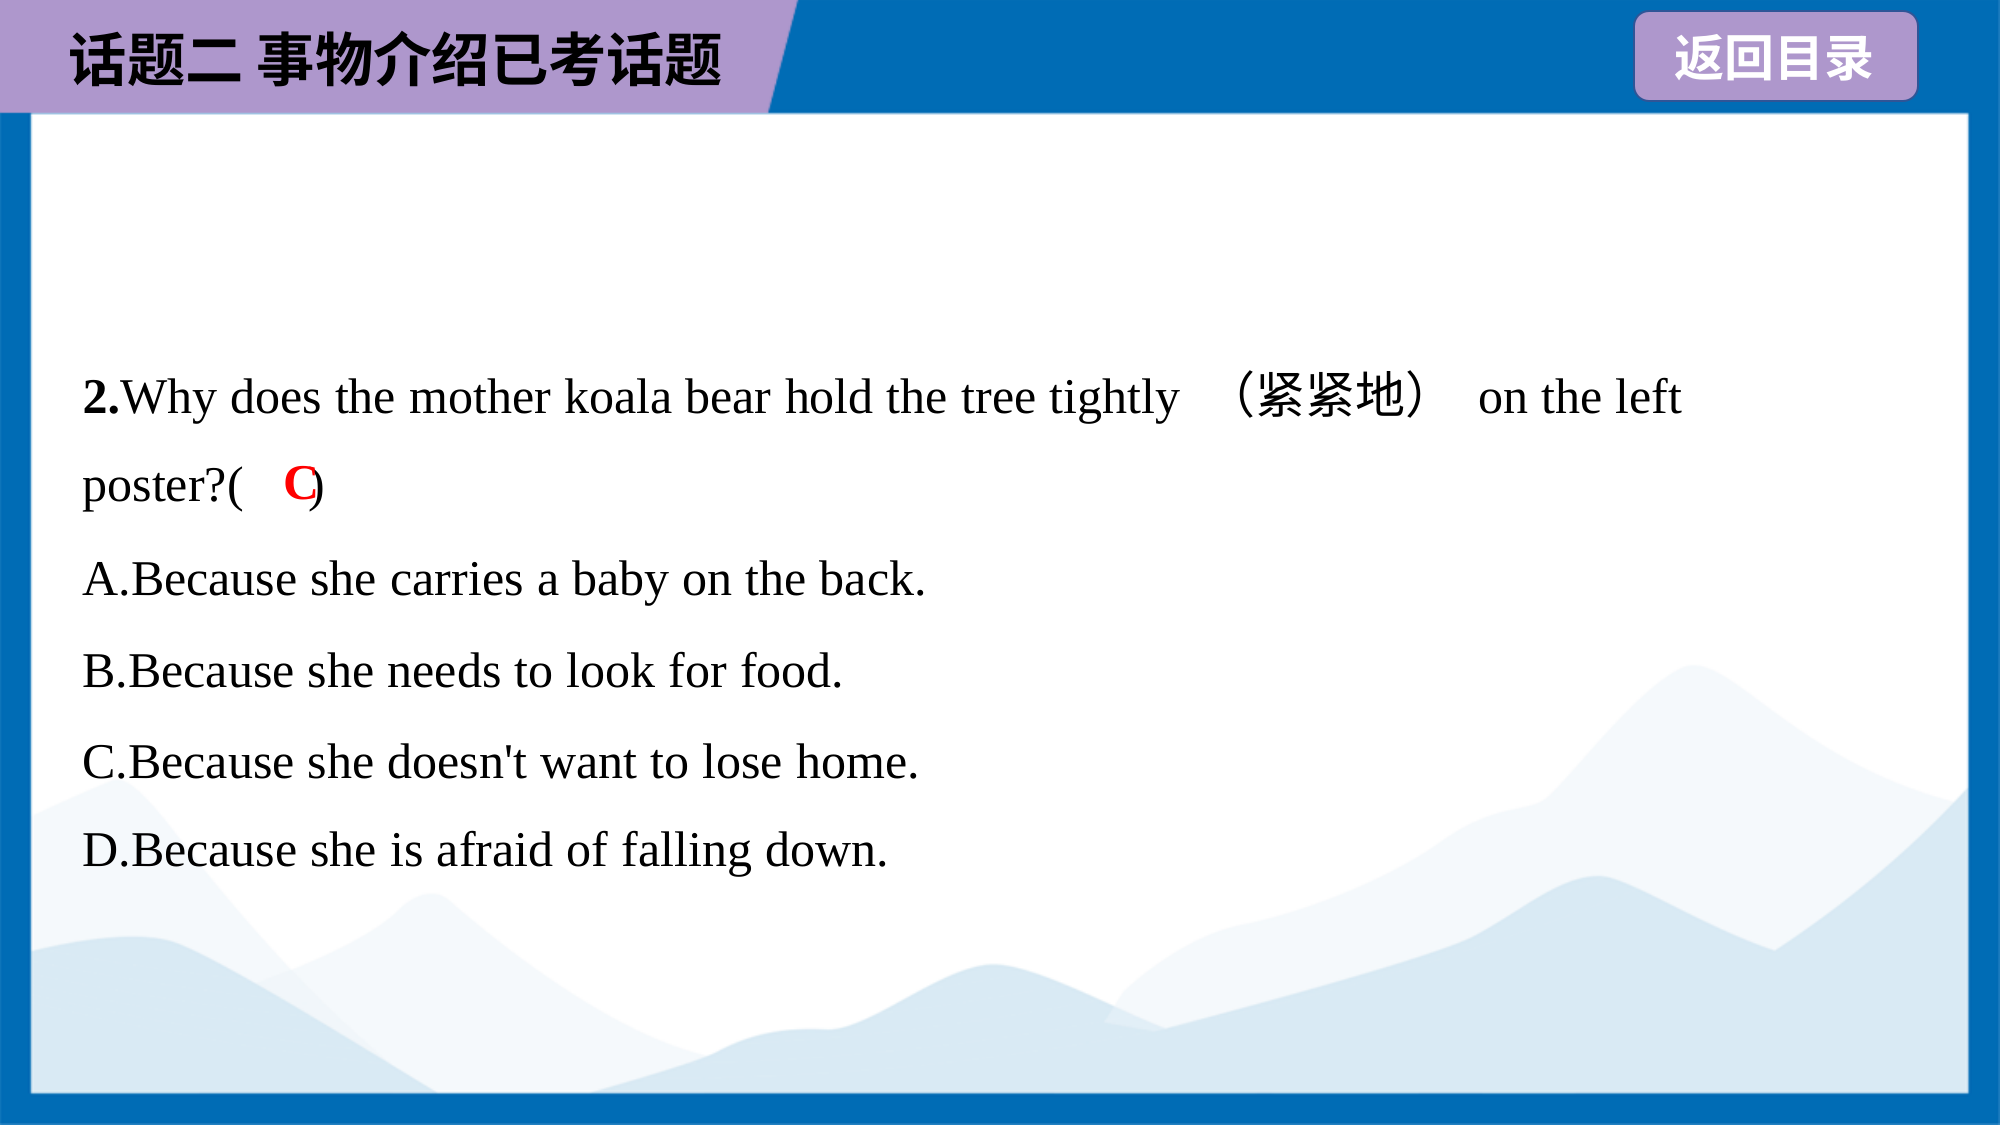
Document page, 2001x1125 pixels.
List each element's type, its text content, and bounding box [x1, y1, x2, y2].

text_box 2.Why does the mother koala bear hold the tree tightly （紧紧地） on the left poster?( ) [82, 331, 1917, 502]
text_box C [264, 421, 338, 501]
picture [0, 0, 2000, 1125]
text_box A.Because she carries a baby on the back. B.Because she needs to look for food. C.Because she doesn't want to lose home. D.Because she is afraid of falling down. [82, 513, 1917, 867]
